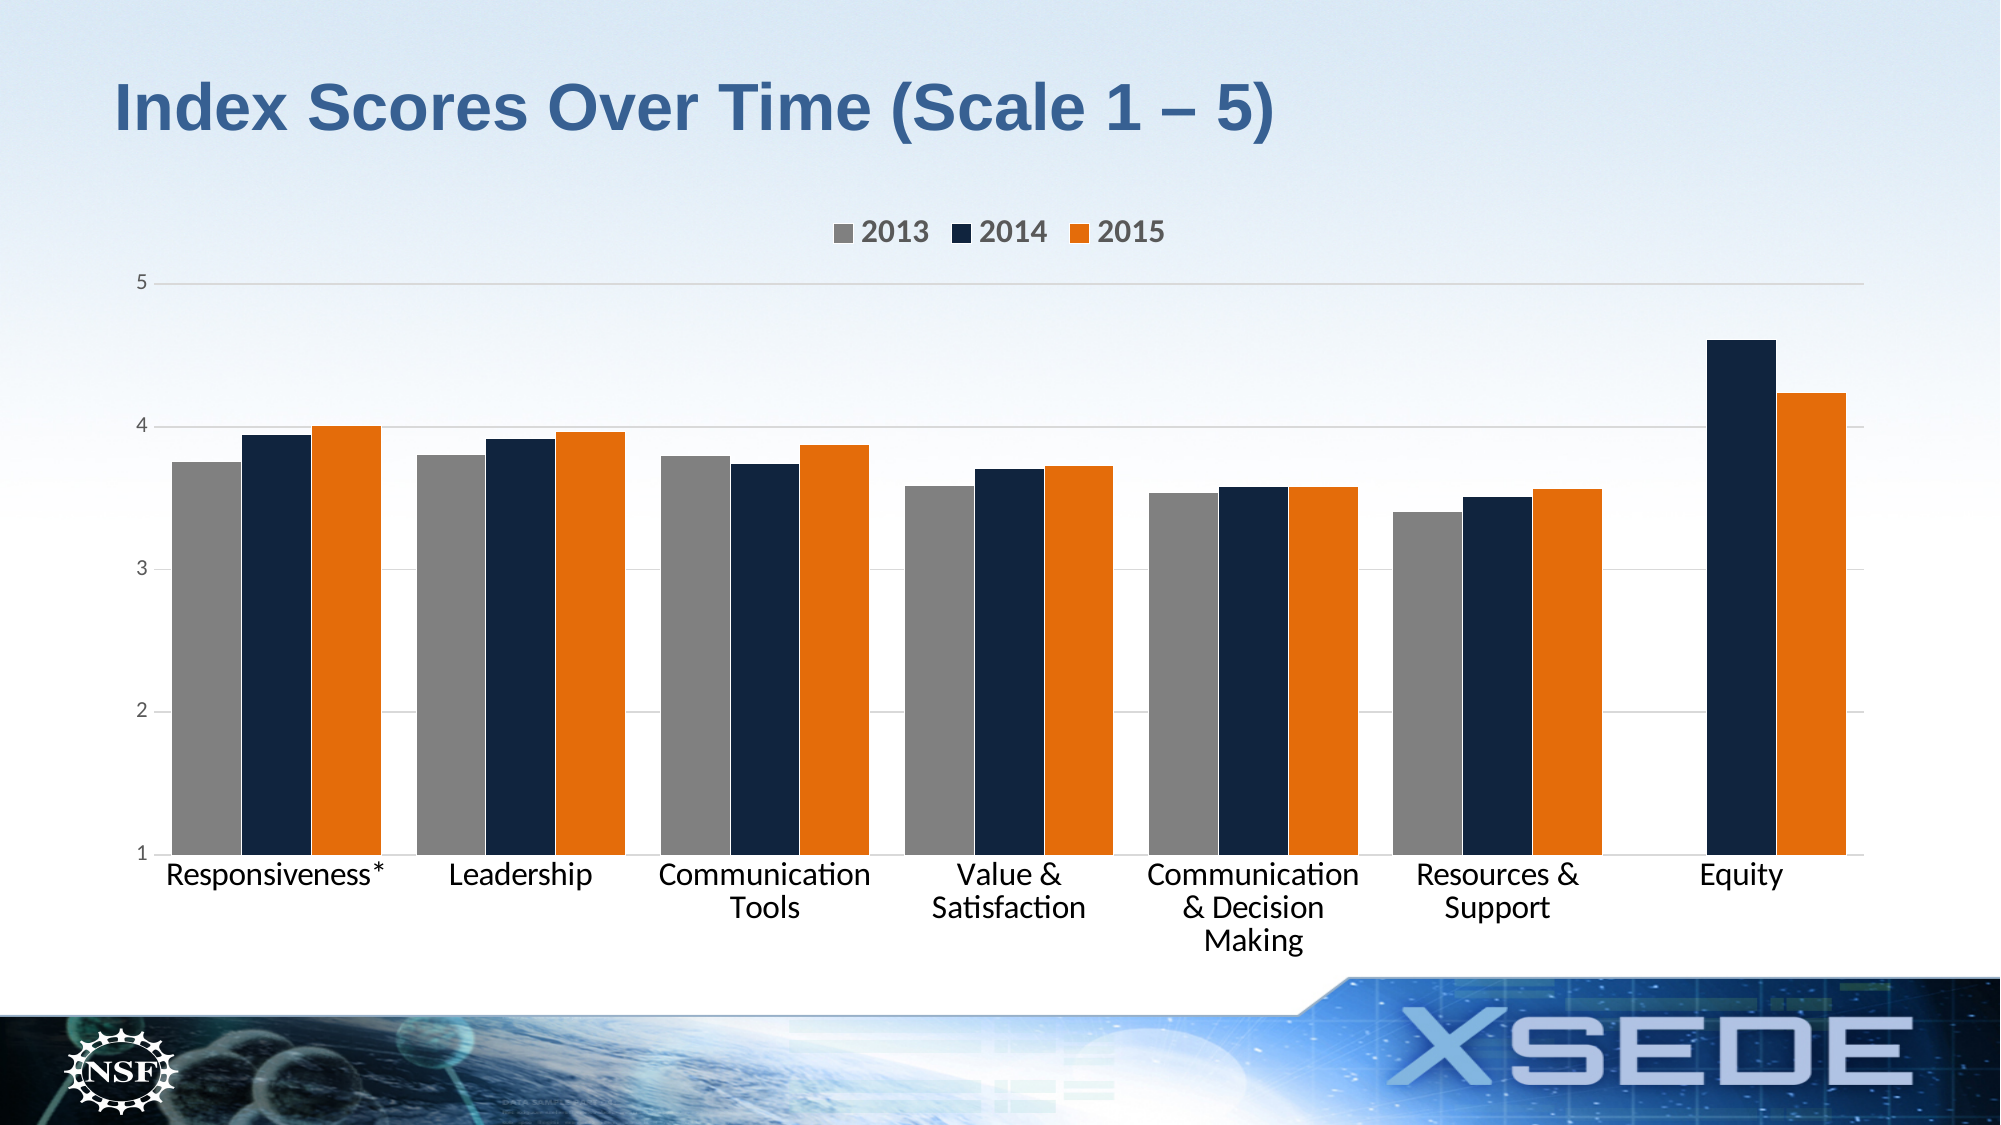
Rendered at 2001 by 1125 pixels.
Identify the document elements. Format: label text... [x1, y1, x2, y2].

chart [99, 199, 1901, 976]
title Index Scores Over Time (Scale 1 – 5) [99, 44, 1901, 163]
picture [0, 0, 2000, 1125]
